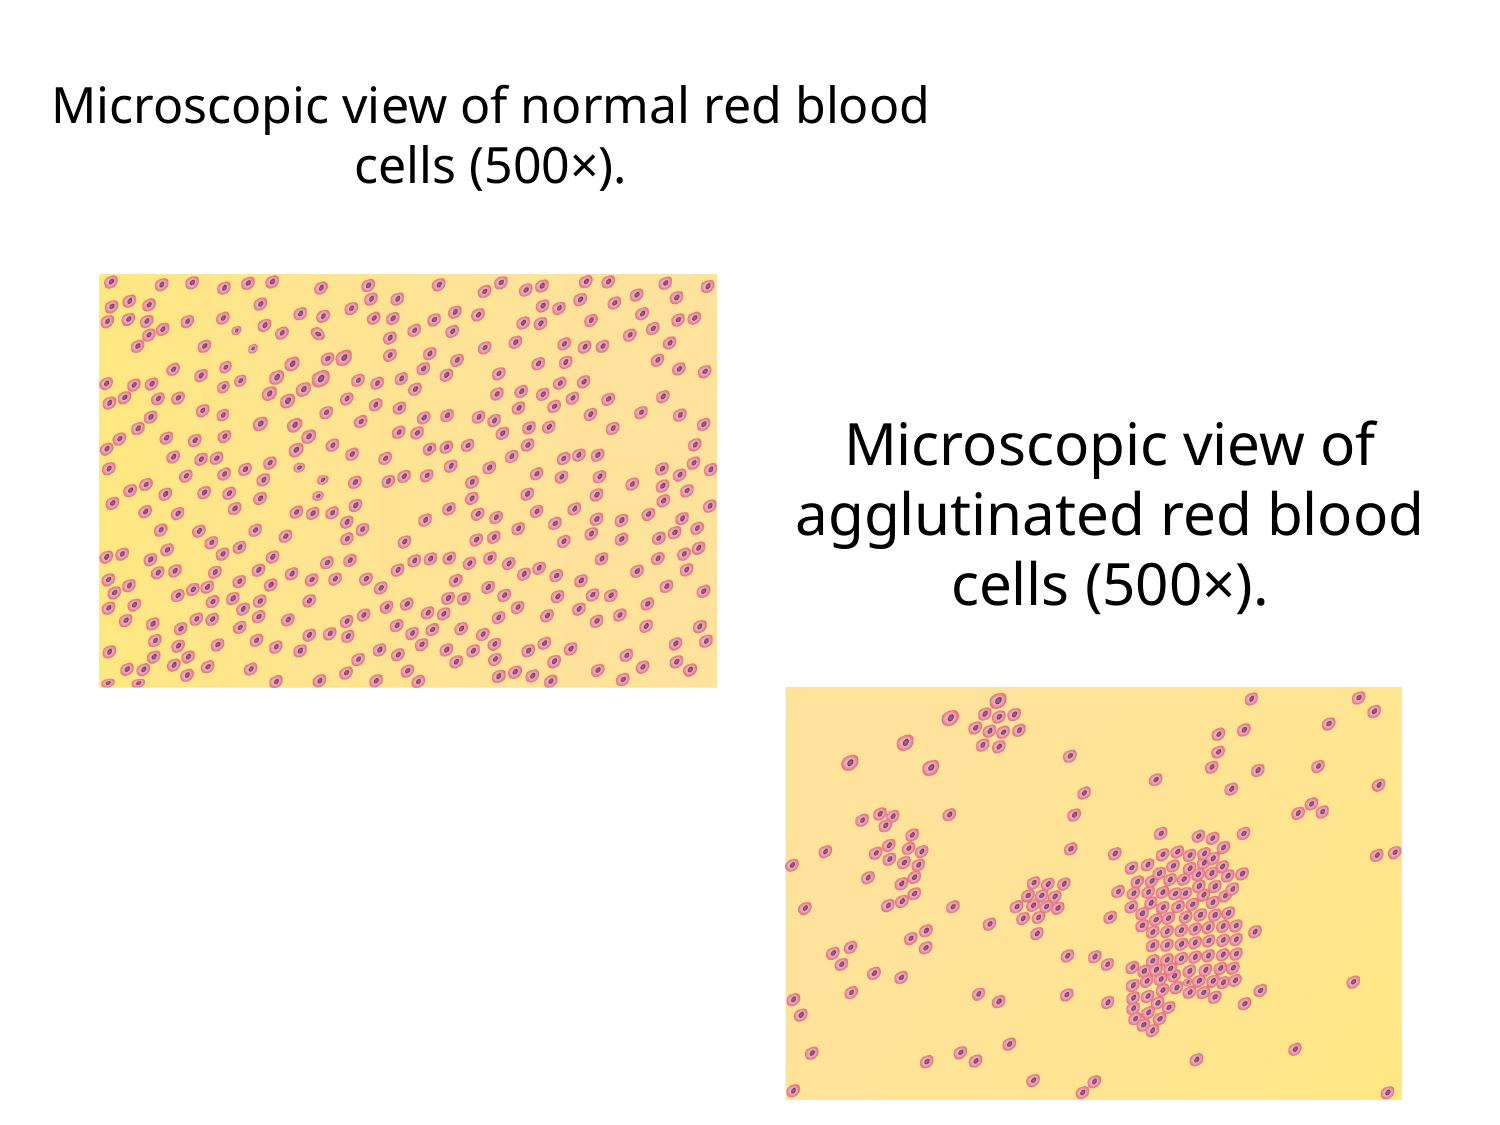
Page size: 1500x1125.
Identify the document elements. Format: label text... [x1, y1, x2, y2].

picture [784, 687, 1402, 1101]
text_box Microscopic view of agglutinated red blood cells (500×). [721, 399, 1500, 675]
picture [99, 274, 717, 688]
text_box Microscopic view of normal red blood cells (500×). [19, 65, 963, 263]
